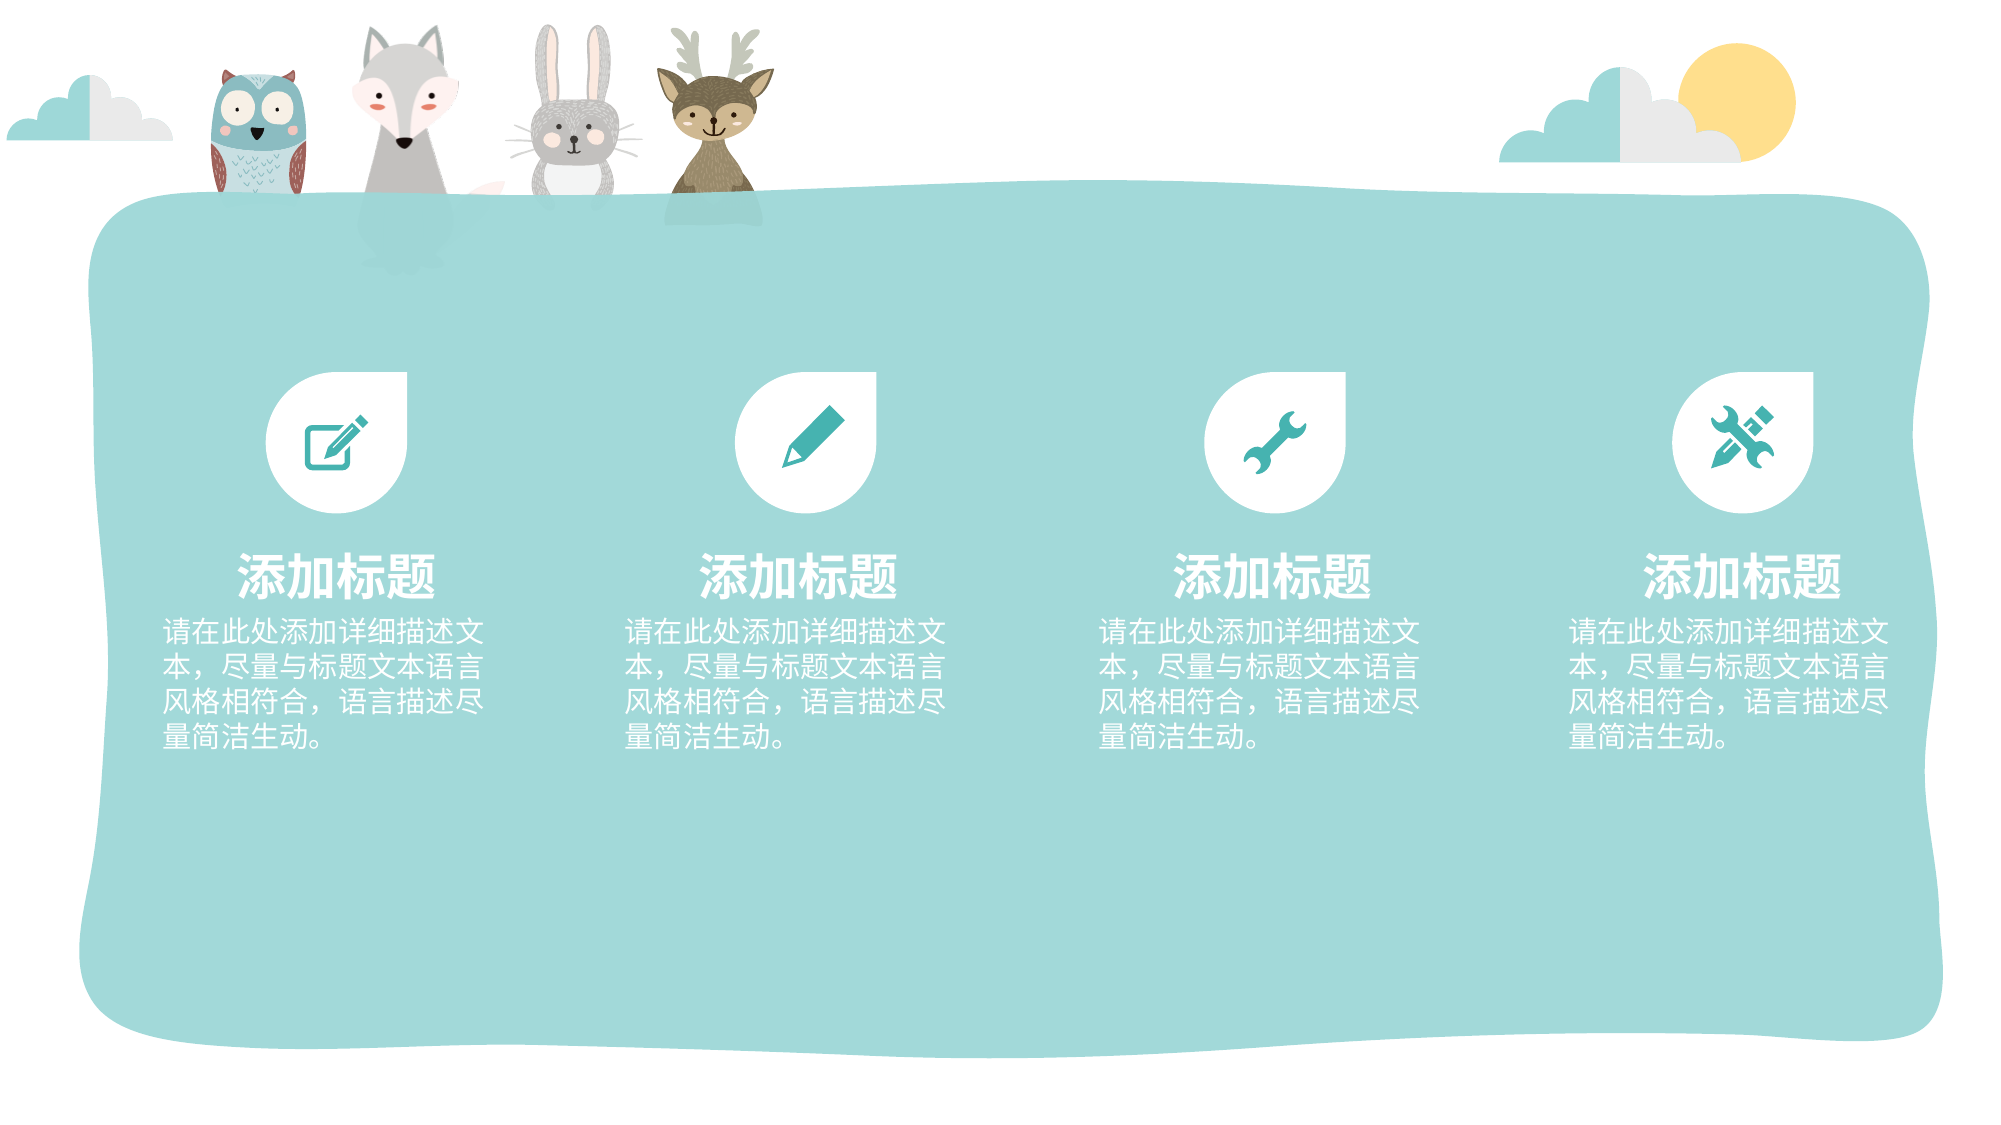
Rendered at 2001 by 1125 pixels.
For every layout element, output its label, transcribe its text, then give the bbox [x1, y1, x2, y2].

text_box 请在此处添加详细描述文本，尽量与标题文本语言风格相符合，语言描述尽量简洁生动。 [1568, 613, 1913, 754]
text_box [1672, 372, 1814, 514]
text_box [1204, 372, 1346, 514]
text_box 添加标题 [225, 545, 449, 606]
text_box 请在此处添加详细描述文本，尽量与标题文本语言风格相符合，语言描述尽量简洁生动。 [1098, 613, 1444, 754]
picture [352, 24, 505, 194]
text_box 添加标题 [1161, 545, 1385, 606]
text_box 请在此处添加详细描述文本，尽量与标题文本语言风格相符合，语言描述尽量简洁生动。 [624, 613, 969, 754]
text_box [265, 372, 408, 514]
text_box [734, 372, 877, 514]
text_box 添加标题 [687, 545, 911, 606]
text_box 添加标题 [1630, 545, 1854, 606]
text_box 请在此处添加详细描述文本，尽量与标题文本语言风格相符合，语言描述尽量简洁生动。 [162, 613, 507, 754]
